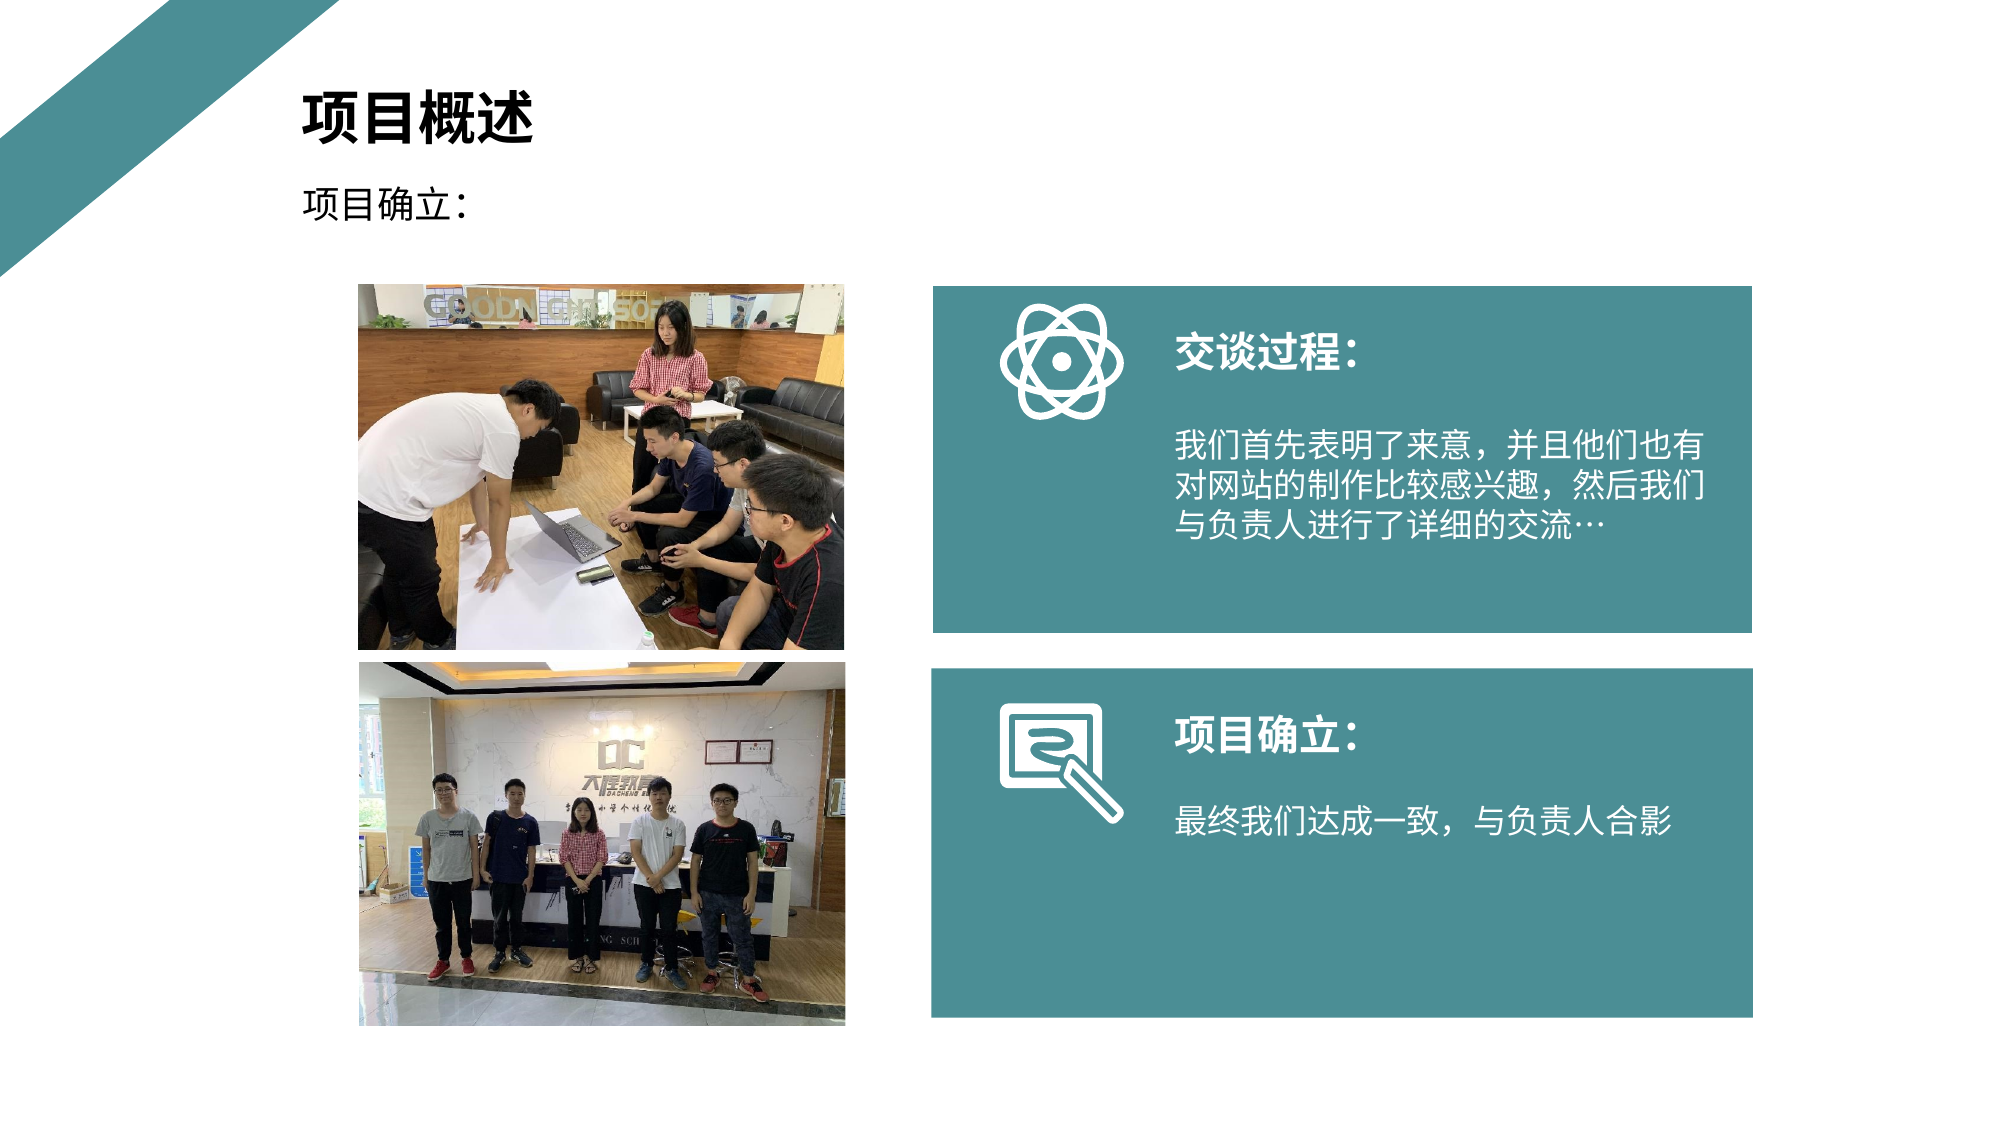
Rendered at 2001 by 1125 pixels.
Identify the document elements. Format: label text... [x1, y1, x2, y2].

text_box 项目确立： [287, 173, 505, 233]
picture [359, 662, 846, 1026]
text_box [930, 667, 1754, 1019]
text_box [998, 302, 1125, 421]
text_box [998, 702, 1104, 790]
text_box 交谈过程： [1159, 308, 1496, 384]
text_box 项目概述 [287, 73, 550, 159]
text_box 我们首先表明了来意，并且他们也有对网站的制作比较感兴趣，然后我们与负责人进行了详细的交流… [1159, 416, 1753, 552]
text_box 项目确立： [1159, 691, 1496, 766]
text_box [1062, 757, 1125, 825]
picture [357, 284, 845, 650]
text_box [930, 284, 1754, 635]
text_box 最终我们达成一致，与负责人合影 [1159, 792, 1753, 848]
